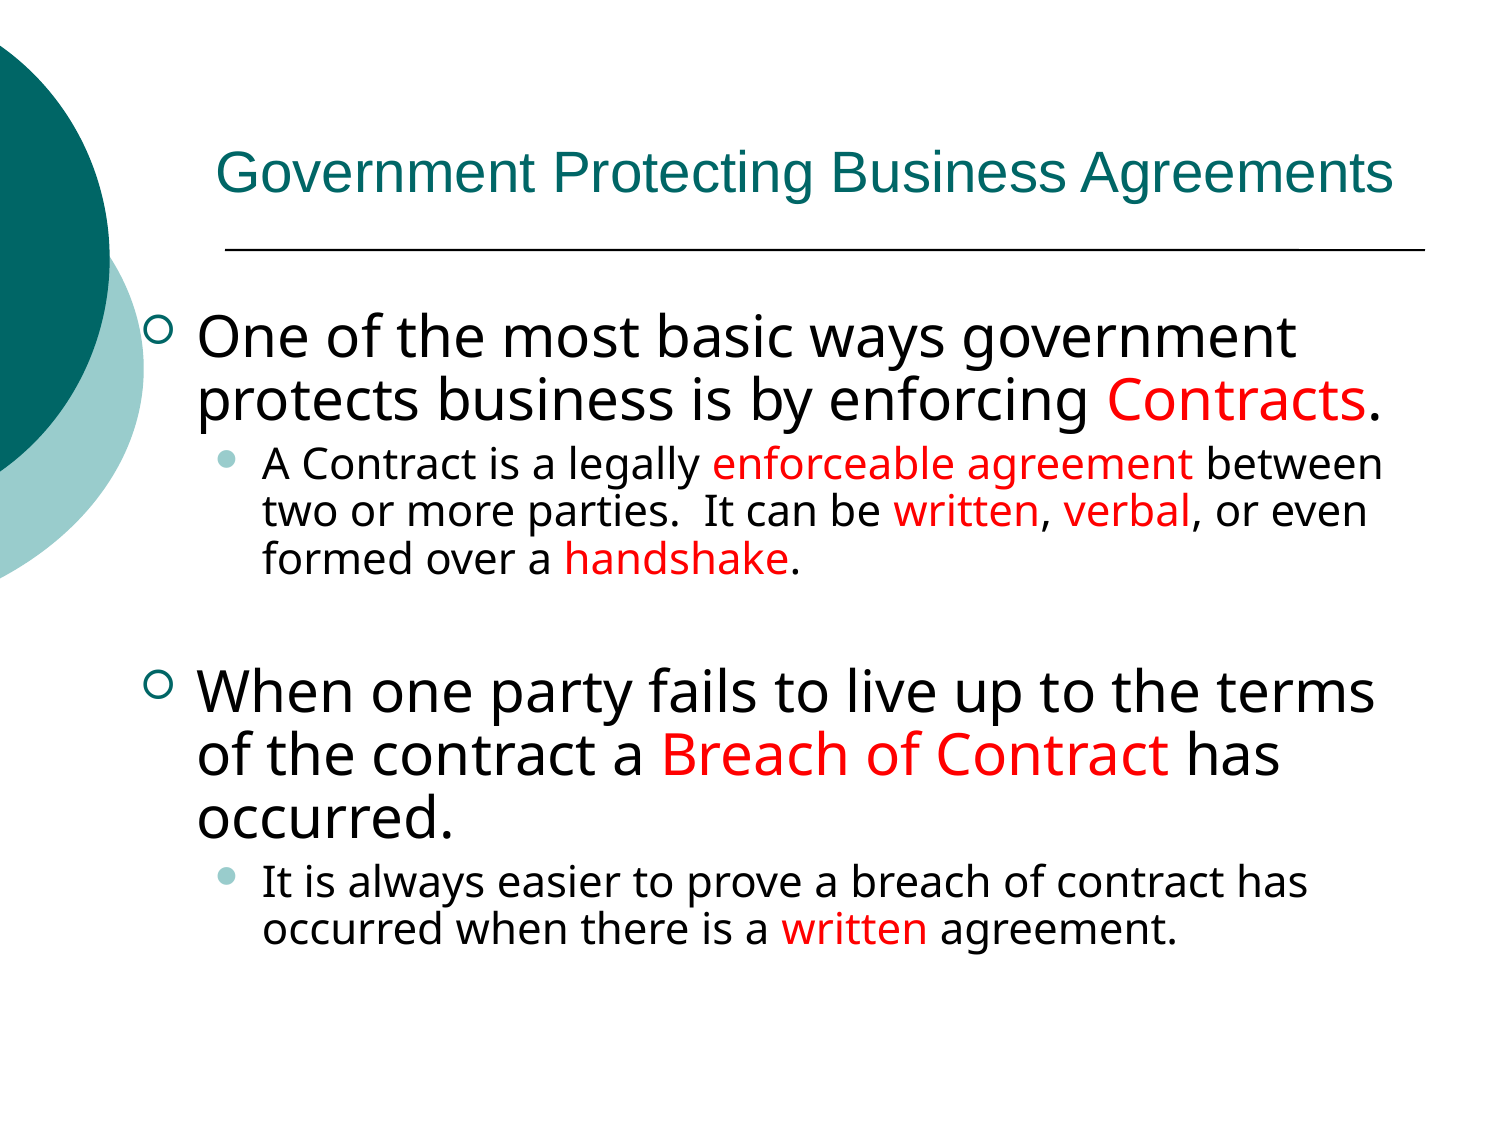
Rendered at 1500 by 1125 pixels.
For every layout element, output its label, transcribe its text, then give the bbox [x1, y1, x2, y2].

list One of the most basic ways government protects business is by enforcing Contracts. A Contract is a legally enforceable agreement between two or more parties. It can be written, verbal, or even formed over a handshake. When one party fails to live up to the terms of the contract a Breach of Contract has occurred. It is always easier to prove a breach of contract has occurred when there is a written agreement. [125, 299, 1463, 1088]
title Government Protecting Business Agreements [200, 87, 1463, 212]
